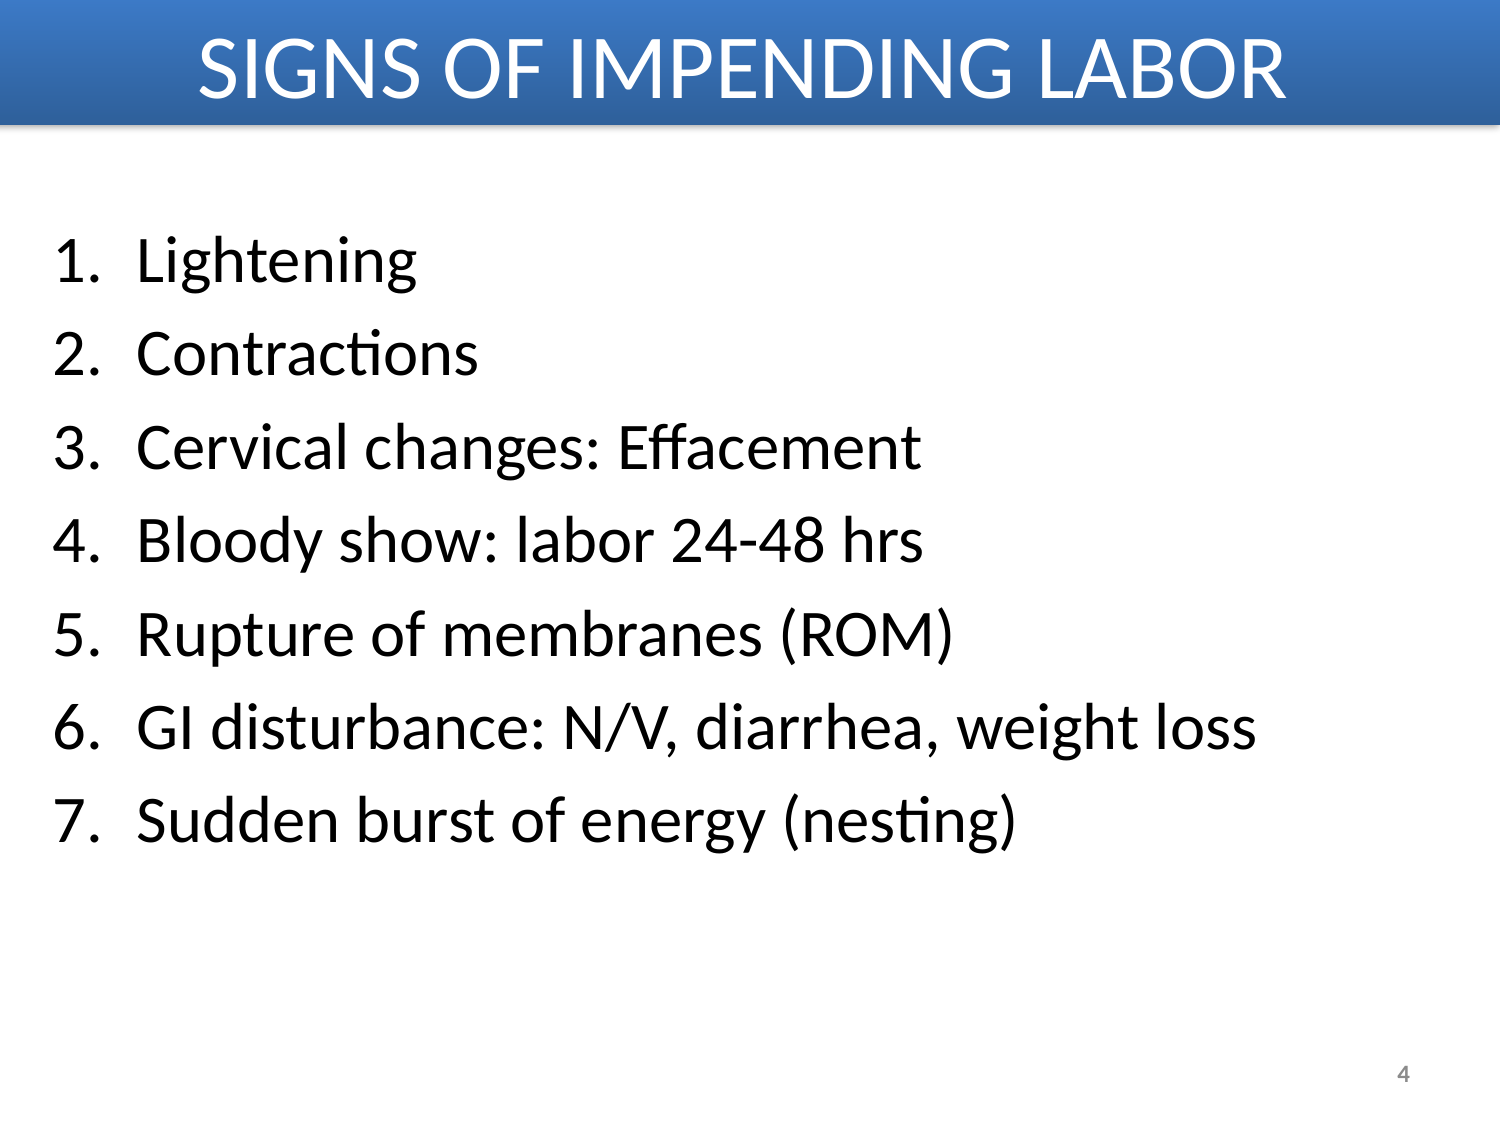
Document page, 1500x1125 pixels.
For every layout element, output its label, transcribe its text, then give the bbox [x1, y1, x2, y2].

slide_number 4 [1074, 1042, 1425, 1103]
list Lightening Contractions Cervical changes: Effacement Bloody show: labor 24-48 hrs Rupture of membranes (ROM) GI disturbance: N/V, diarrhea, weight loss Sudden burst of energy (nesting) [37, 208, 1388, 964]
title SIGNS OF IMPENDING LABOR [0, 0, 1500, 125]
